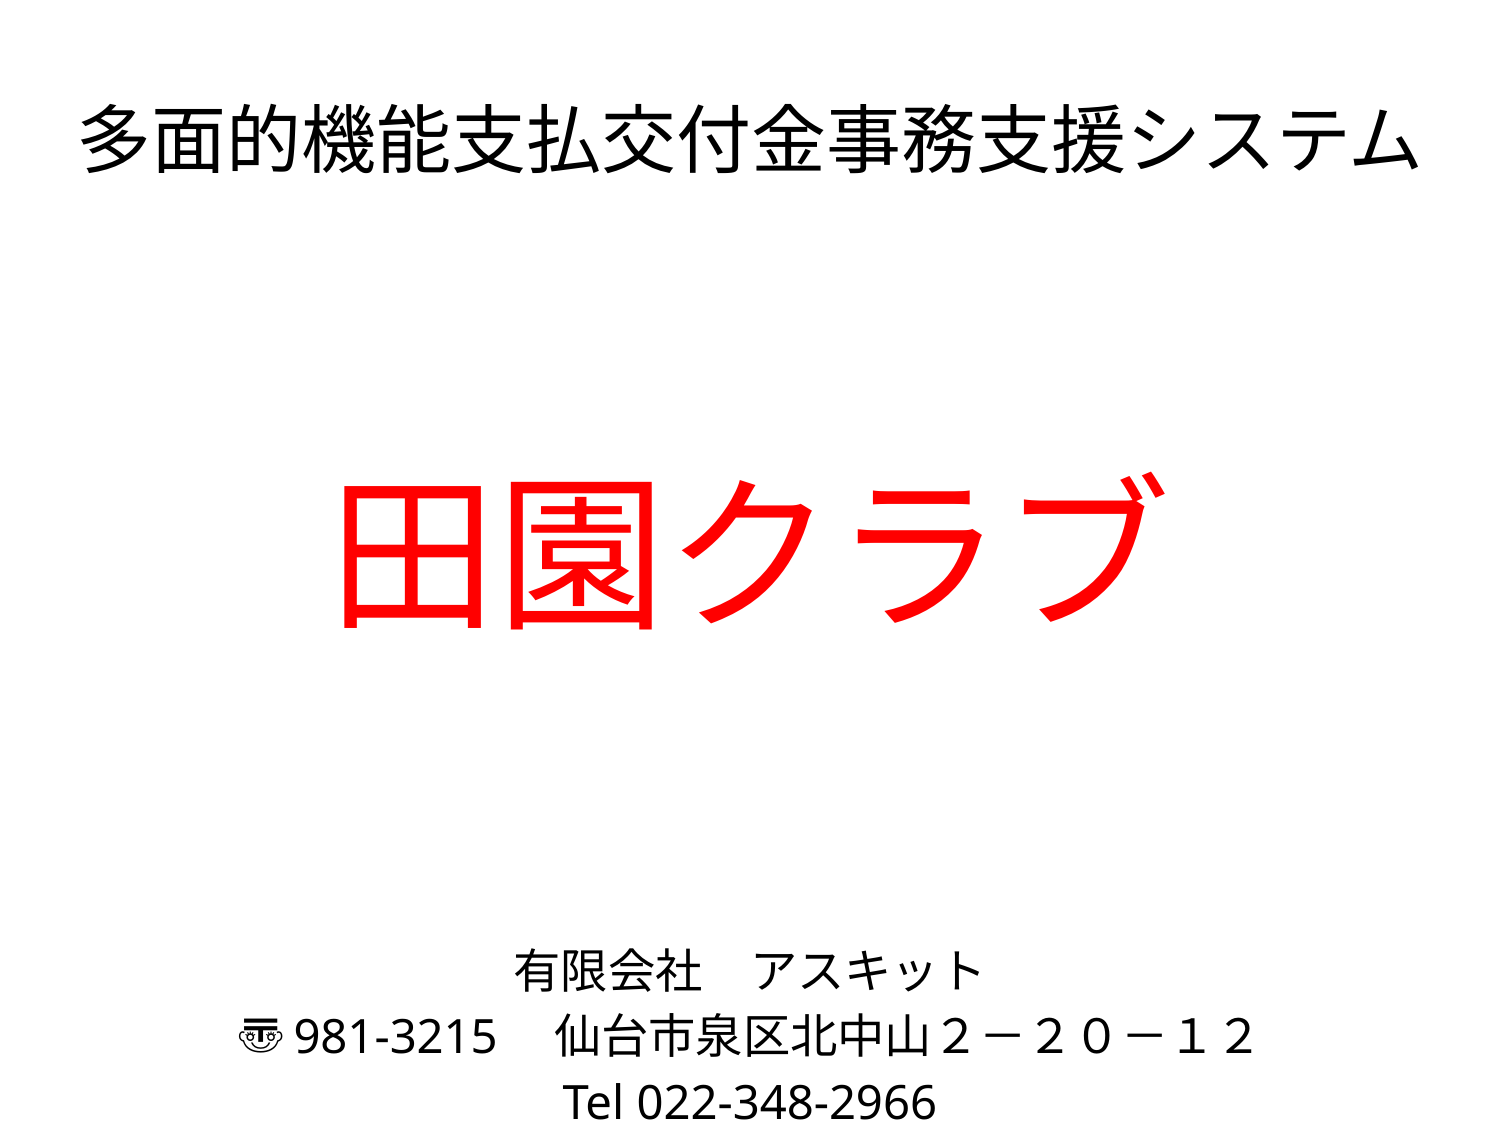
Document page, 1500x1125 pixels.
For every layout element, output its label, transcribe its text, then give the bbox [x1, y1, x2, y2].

subtitle 田園クラブ [0, 463, 1500, 662]
text_box 〠981-3215 仙台市泉区北中山２－２０－１２ [0, 1005, 1500, 1071]
text_box 有限会社 アスキット [0, 939, 1500, 1005]
title 多面的機能支払交付金事務支援システム [0, 32, 1500, 191]
text_box Tel 022-348-2966 [0, 1071, 1500, 1125]
